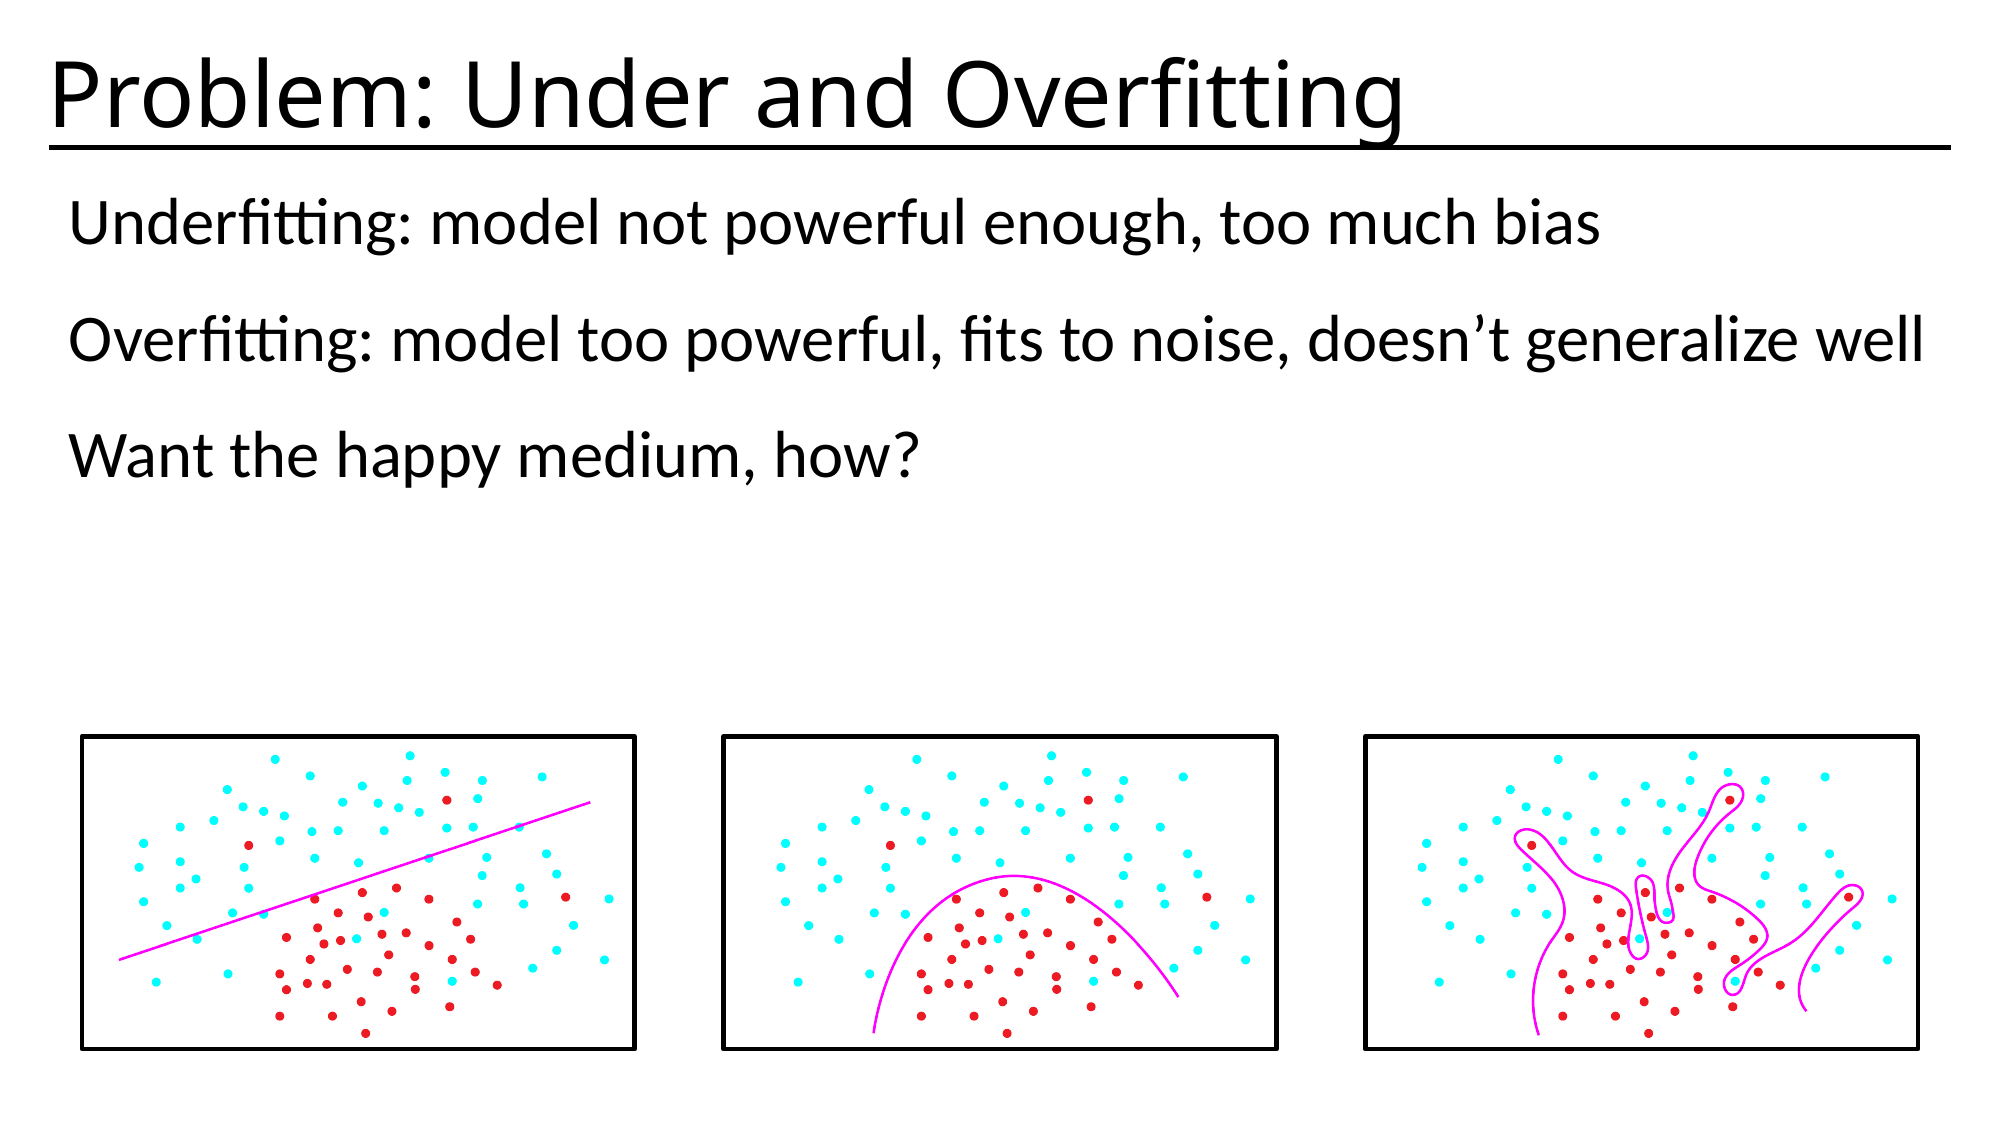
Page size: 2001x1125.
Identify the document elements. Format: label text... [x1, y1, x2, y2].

picture [725, 738, 1274, 1047]
picture [84, 738, 633, 1047]
picture [1367, 738, 1916, 1047]
list Underfitting: model not powerful enough, too much bias Overfitting: model too powerful, fits to noise, doesn’t generalize well Want the happy medium, how? [48, 167, 1952, 1099]
title Problem: Under and Overfitting [27, 42, 1972, 168]
